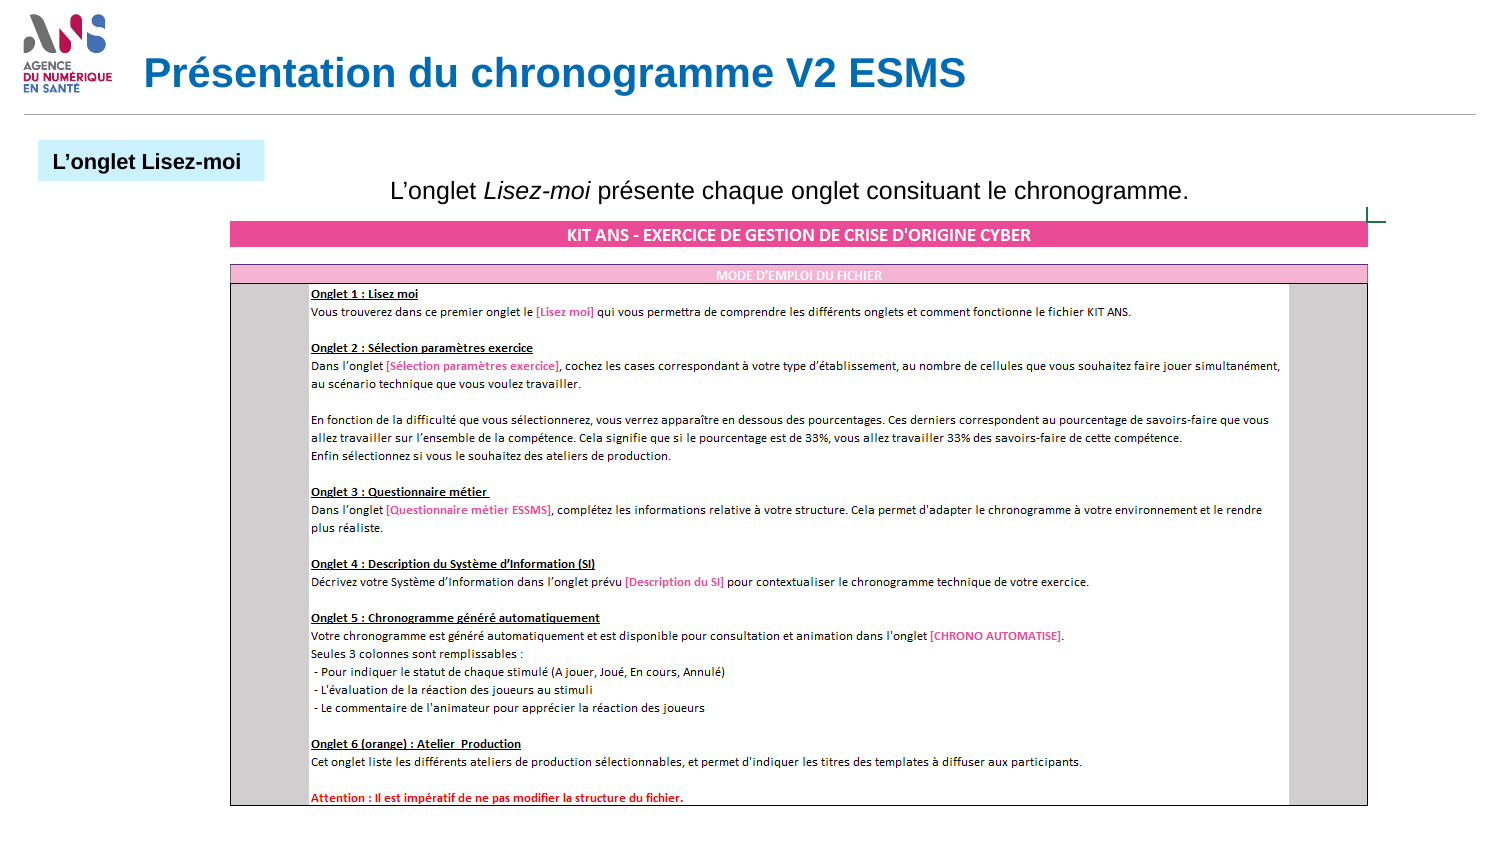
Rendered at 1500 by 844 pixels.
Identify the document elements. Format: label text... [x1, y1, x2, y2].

picture [200, 207, 1386, 812]
text_box Présentation du chronogramme V2 ESMS [143, 20, 1148, 96]
text_box L’onglet Lisez-moi présente chaque onglet consituant le chronogramme. [378, 151, 1208, 206]
text_box L’onglet Lisez-moi [38, 140, 265, 182]
picture [23, 14, 112, 93]
